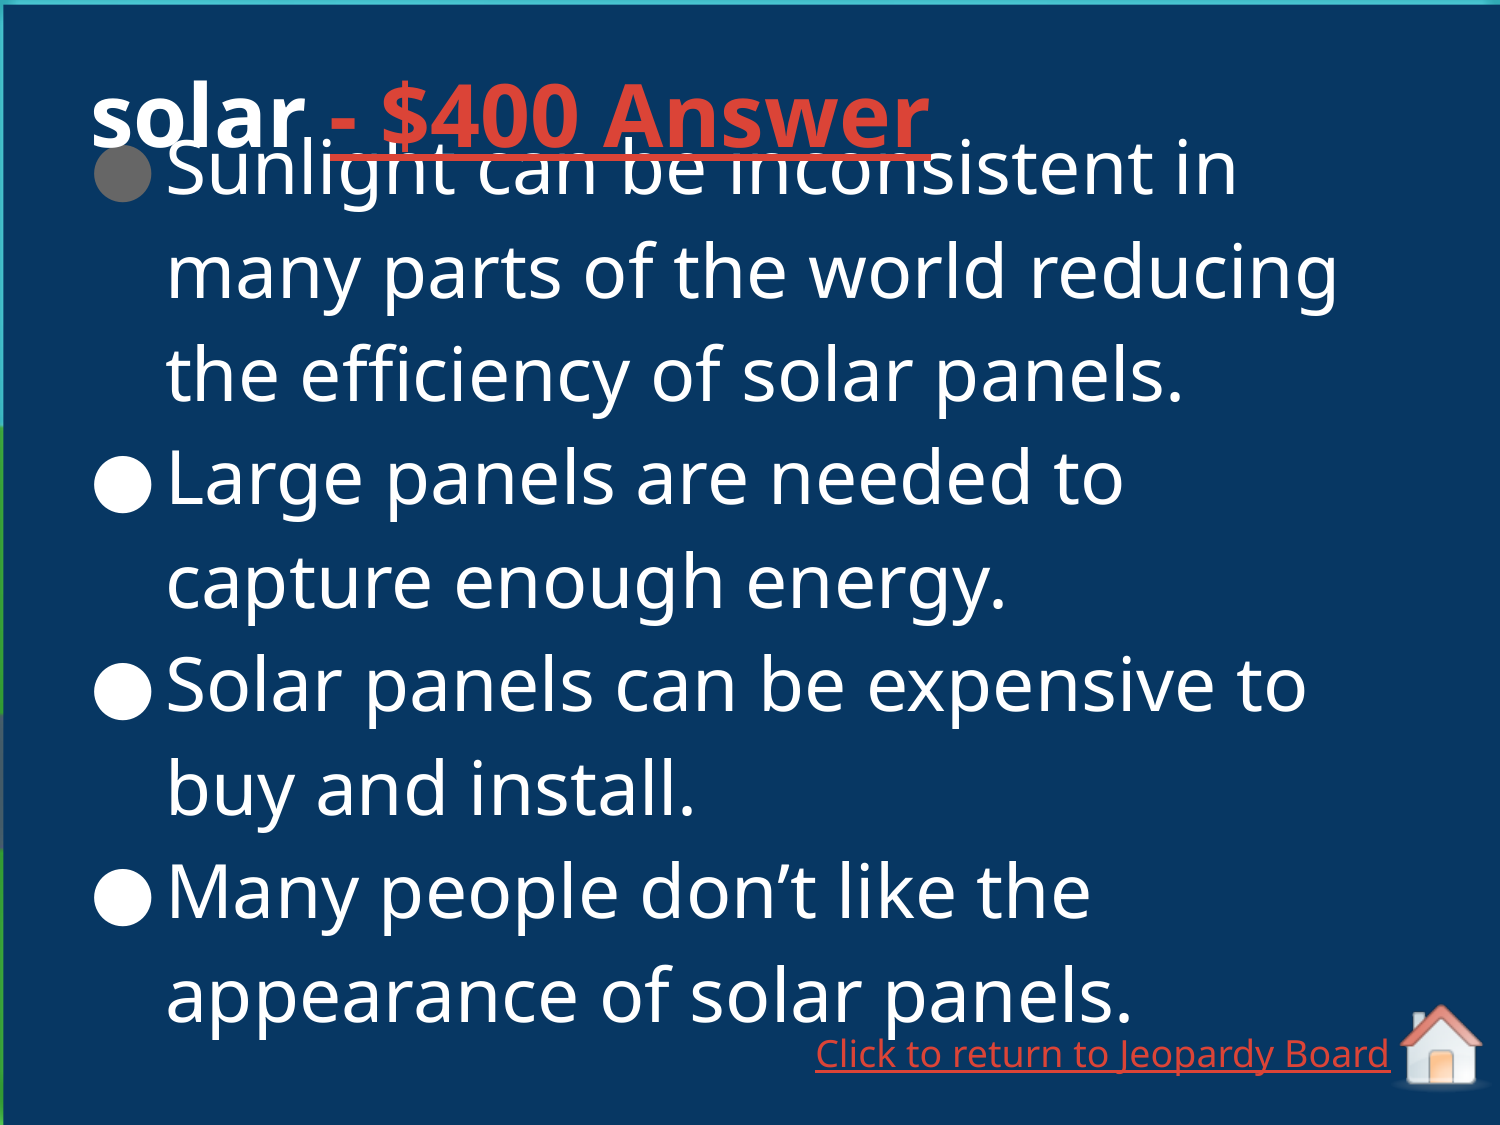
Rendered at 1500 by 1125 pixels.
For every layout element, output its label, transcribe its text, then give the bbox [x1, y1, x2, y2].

text_box [3, 4, 1500, 1125]
text_box Click to return to Jeopardy Board [790, 993, 1416, 1117]
title solar - $400 Answer [75, 45, 1425, 169]
picture [1391, 993, 1492, 1095]
list Sunlight can be inconsistent in many parts of the world reducing the efficiency of solar panels. Large panels are needed to capture enough energy. Solar panels can be expensive to buy and install. Many people don’t like the appearance of solar panels. [75, 169, 1425, 976]
picture [0, 0, 1500, 1125]
